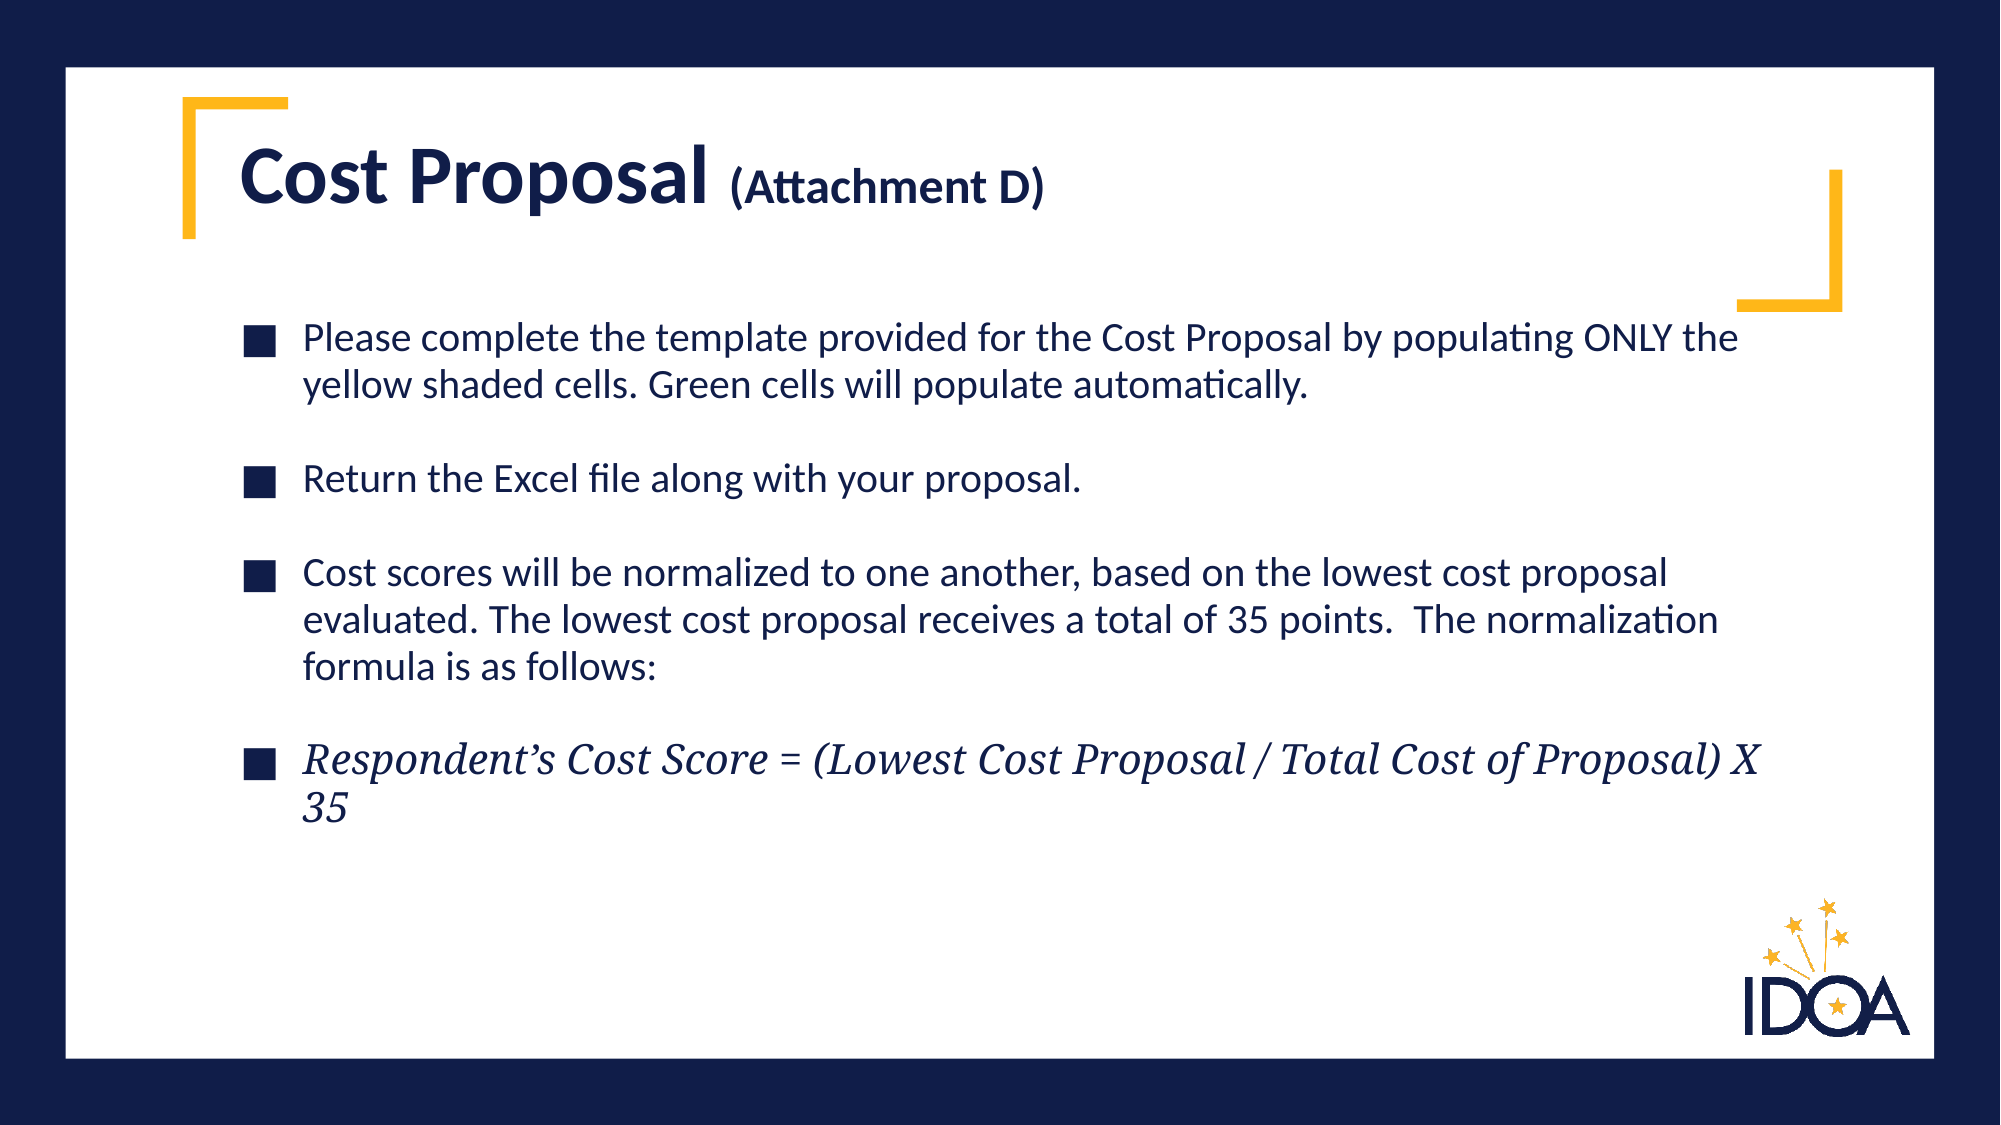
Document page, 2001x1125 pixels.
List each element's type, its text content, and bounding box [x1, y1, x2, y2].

title Cost Proposal (Attachment D) [225, 124, 1800, 261]
list Please complete the template provided for the Cost Proposal by populating ONLY the yellow shaded cells. Green cells will populate automatically. Return the Excel file along with your proposal. Cost scores will be normalized to one another, based on the lowest cost proposal evaluated. The lowest cost proposal receives a total of 35 points. The normalization formula is as follows: Respondent’s Cost Score = (Lowest Cost Proposal / Total Cost of Proposal) X 35 [225, 306, 1800, 927]
picture [1702, 857, 1959, 1114]
